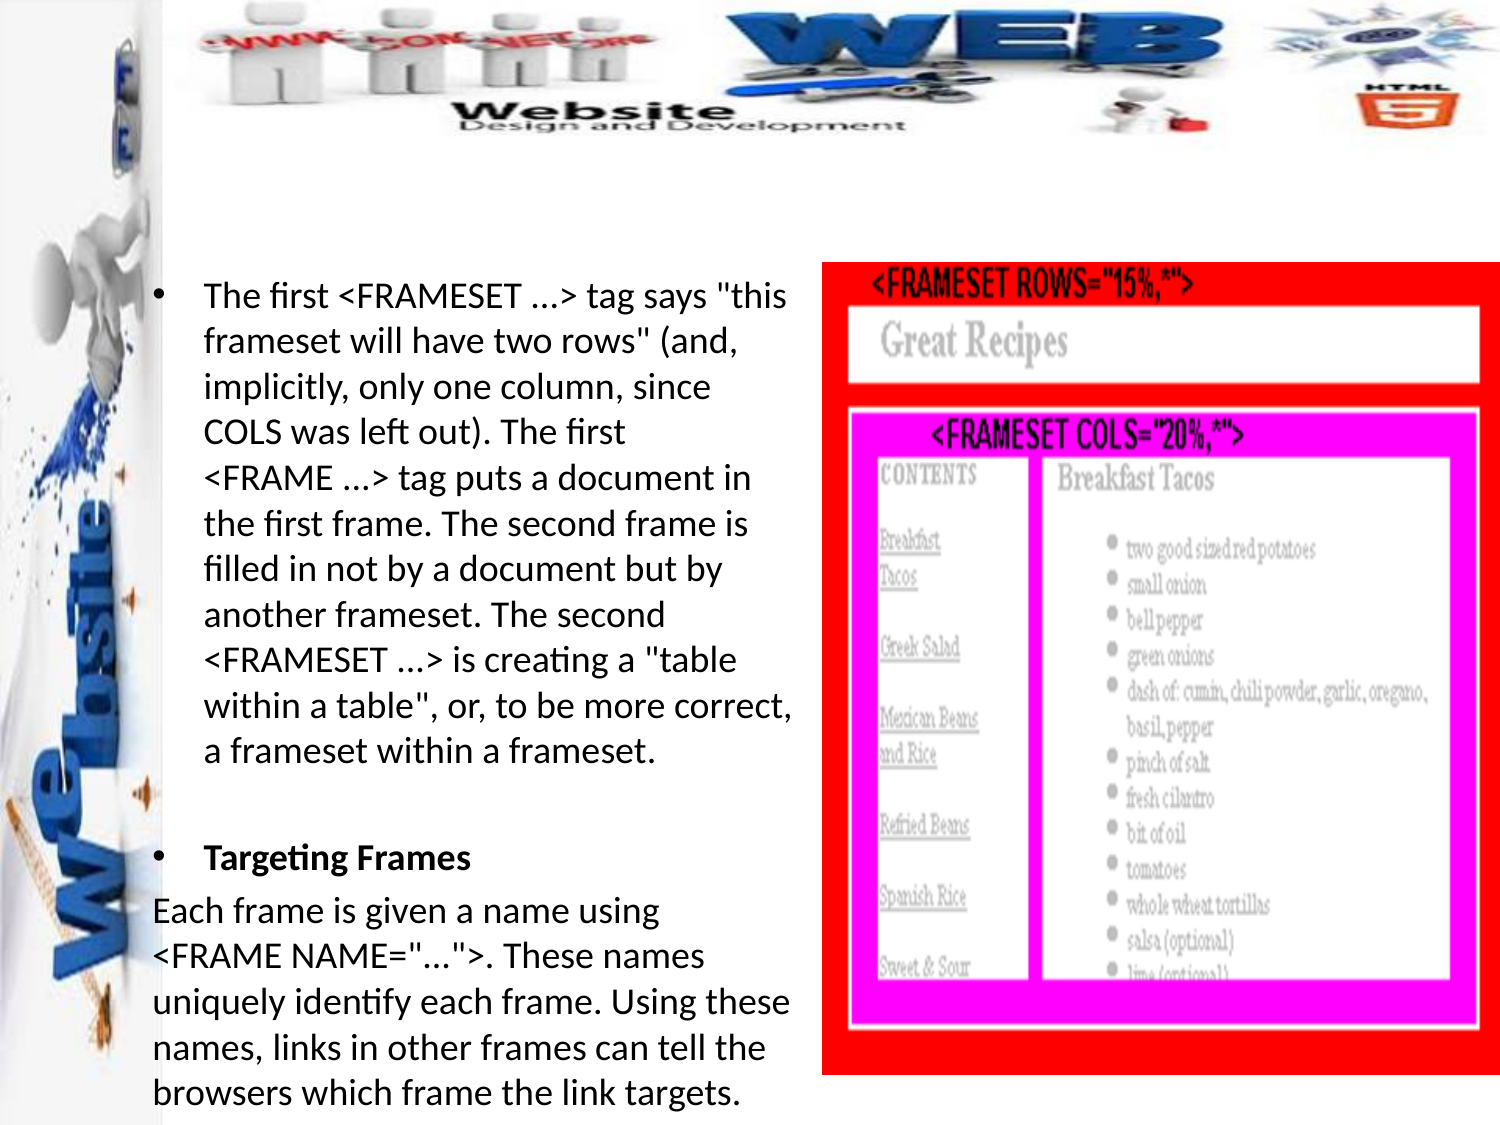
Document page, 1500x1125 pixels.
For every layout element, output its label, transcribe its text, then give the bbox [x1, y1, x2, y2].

picture [0, 0, 1500, 1125]
list The first <FRAMESET ...> tag says "this frameset will have two rows" (and, implicitly, only one column, since COLS was left out). The first <FRAME ...> tag puts a document in the first frame. The second frame is filled in not by a document but by another frameset. The second <FRAMESET ...> is creating a "table within a table", or, to be more correct, a frameset within a frameset. Targeting Frames Each frame is given a name using <FRAME NAME="...">. These names uniquely identify each frame. Using these names, links in other frames can tell the browsers which frame the link targets. [137, 262, 813, 1125]
